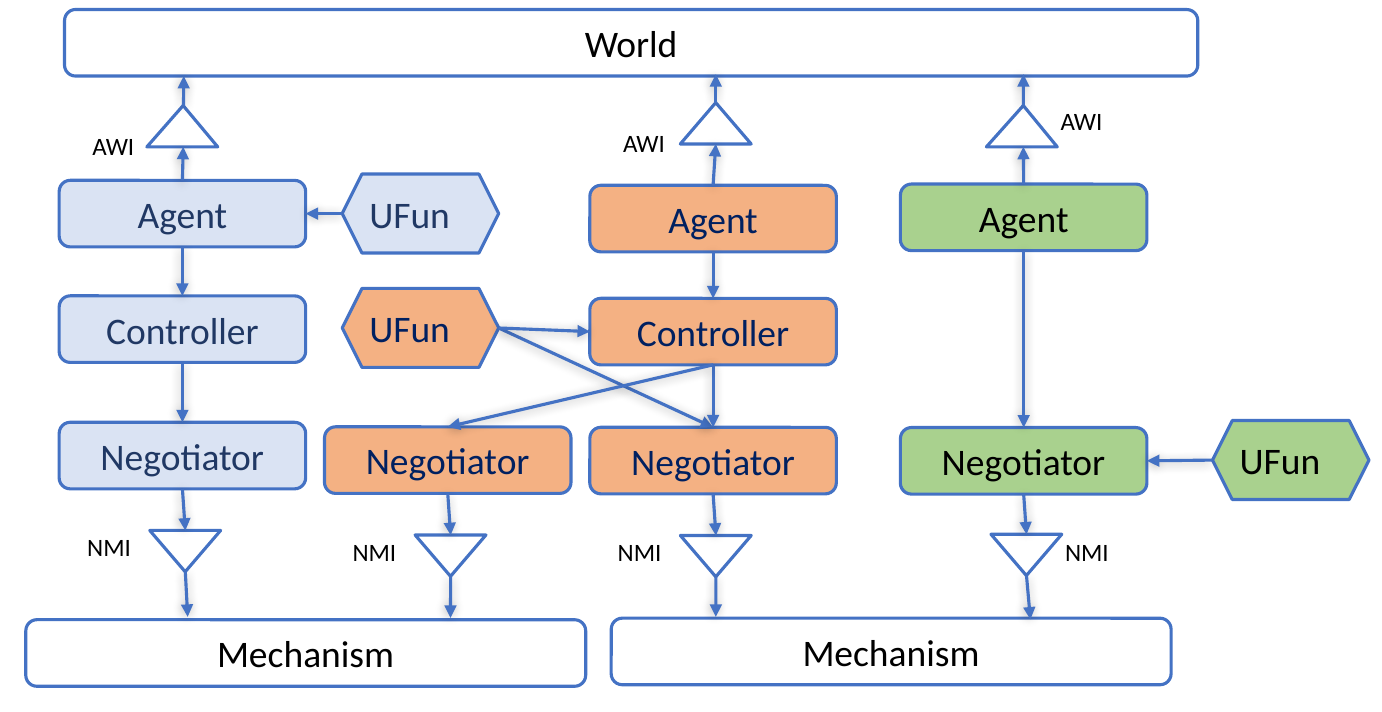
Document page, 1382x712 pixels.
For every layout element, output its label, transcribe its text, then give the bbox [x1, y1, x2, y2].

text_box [447, 493, 451, 535]
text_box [1023, 494, 1027, 535]
text_box [990, 534, 1057, 575]
text_box Negotiator [589, 427, 837, 494]
text_box AWI [615, 120, 673, 166]
text_box Agent [59, 180, 306, 247]
text_box UFun [342, 288, 497, 368]
text_box NMI [344, 529, 404, 574]
text_box Controller [589, 298, 837, 365]
text_box Mechanism [611, 618, 1172, 685]
text_box Negotiator [324, 426, 572, 494]
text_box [1026, 575, 1031, 620]
text_box AWI [84, 123, 142, 169]
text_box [182, 489, 186, 531]
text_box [498, 327, 590, 332]
text_box UFun [342, 174, 499, 253]
text_box NMI [610, 529, 670, 575]
text_box Negotiator [900, 427, 1147, 495]
text_box Mechanism [25, 619, 586, 687]
text_box Controller [59, 295, 306, 363]
text_box [415, 534, 486, 576]
text_box Negotiator [59, 422, 306, 489]
text_box UFun [1213, 420, 1370, 500]
text_box AWI [1053, 98, 1111, 143]
text_box NMI [1057, 529, 1117, 575]
text_box [146, 107, 218, 147]
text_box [447, 365, 714, 427]
text_box [986, 108, 1058, 147]
text_box [680, 105, 752, 144]
text_box World [64, 9, 1198, 77]
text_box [498, 328, 714, 365]
text_box Agent [589, 185, 837, 252]
text_box [680, 535, 752, 576]
text_box Agent [900, 184, 1147, 251]
text_box NMI [79, 524, 139, 570]
text_box [149, 530, 221, 571]
